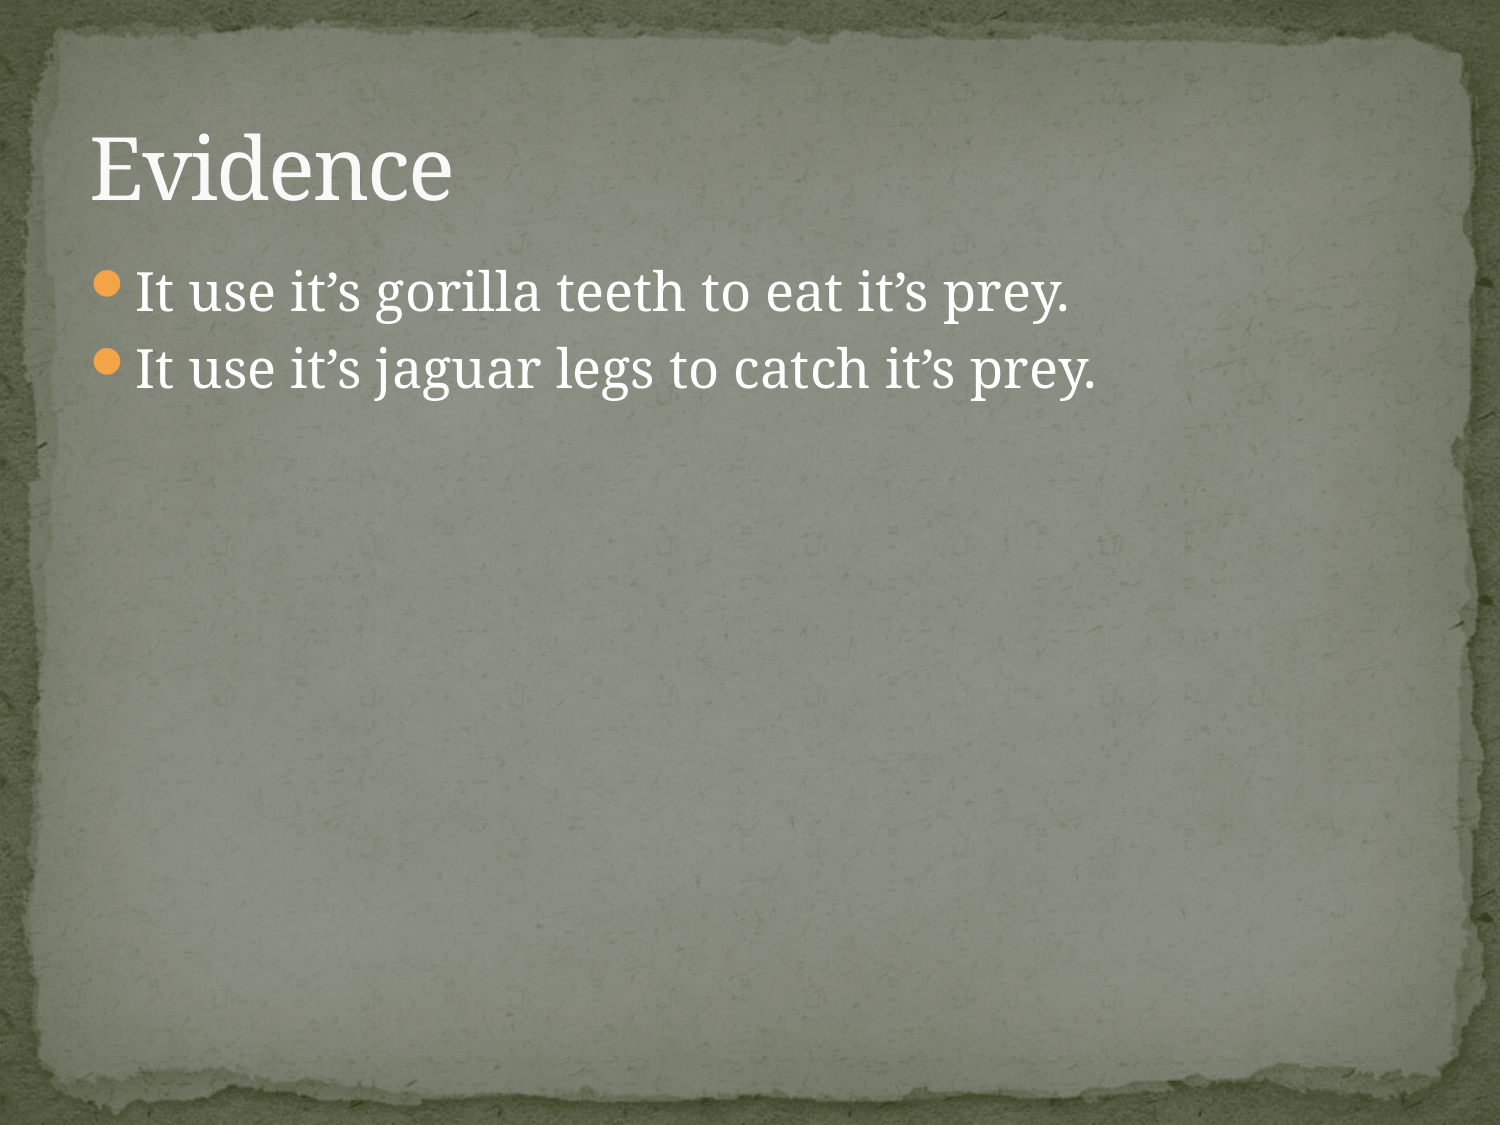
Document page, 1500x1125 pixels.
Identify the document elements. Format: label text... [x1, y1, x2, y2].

title Evidence [74, 24, 1425, 225]
list It use it’s gorilla teeth to eat it’s prey. It use it’s jaguar legs to catch it’s prey. [75, 249, 1425, 1000]
